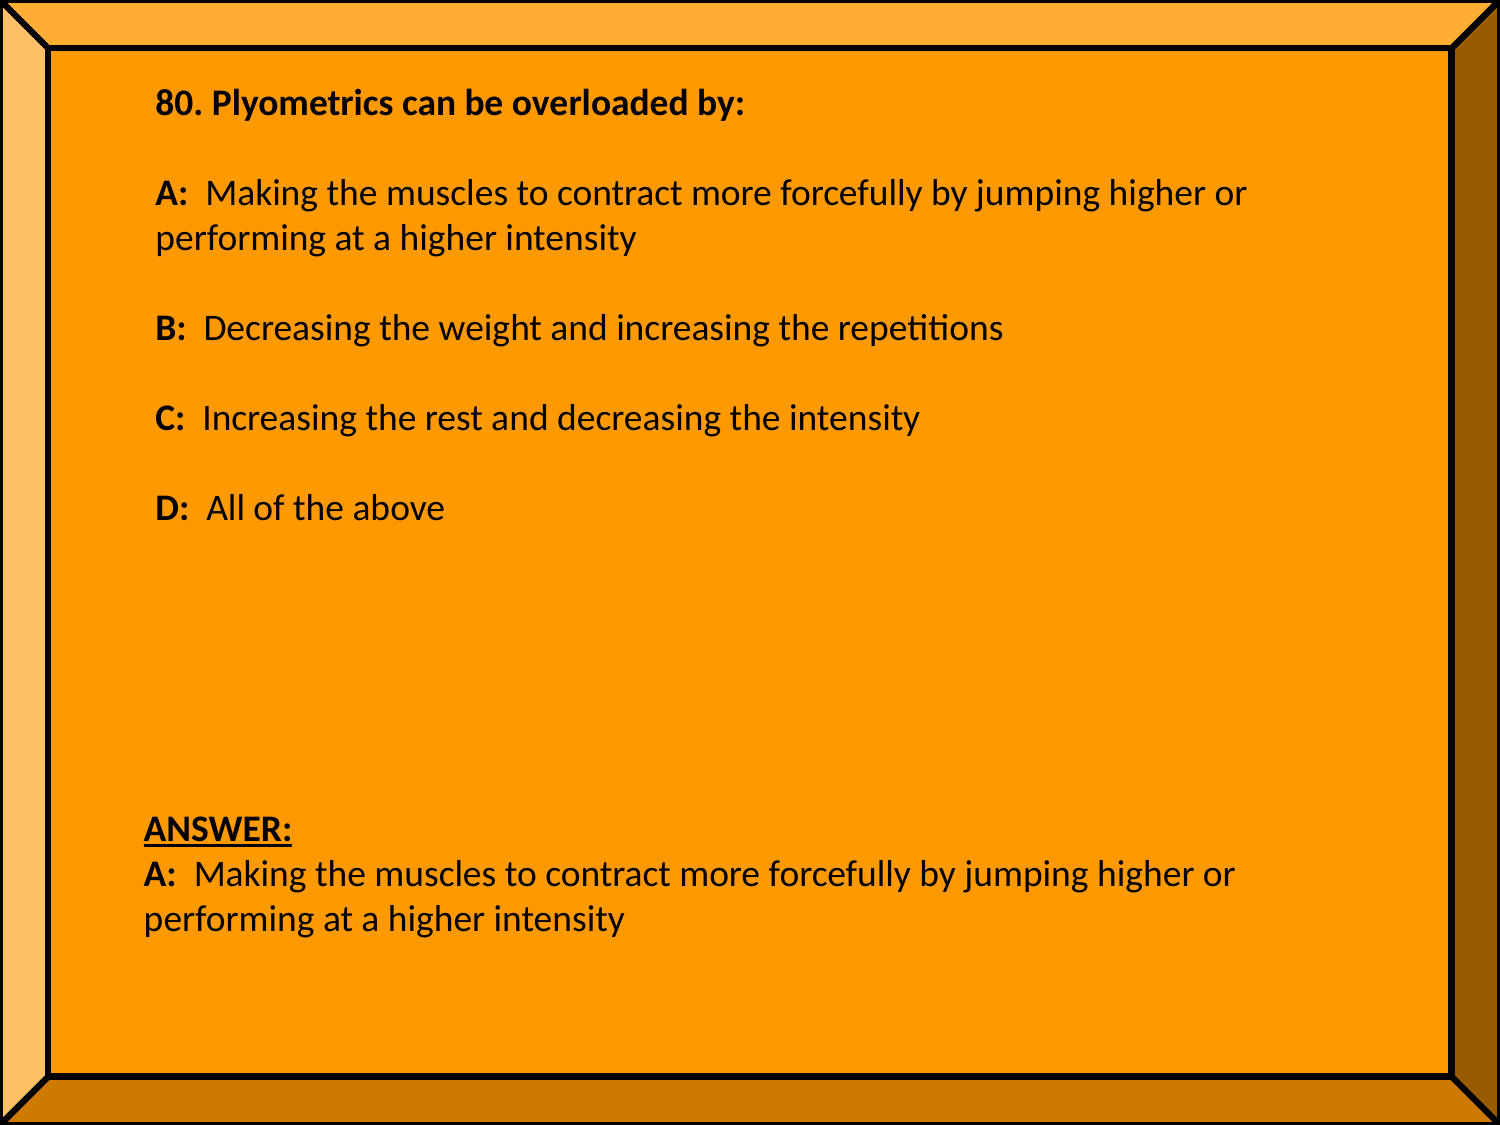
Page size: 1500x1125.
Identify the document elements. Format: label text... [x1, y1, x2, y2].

text_box 80. Plyometrics can be overloaded by: A: Making the muscles to contract more forcefully by jumping higher or performing at a higher intensity B: Decreasing the weight and increasing the repetitions C: Increasing the rest and decreasing the intensity D: All of the above [140, 70, 1371, 625]
text_box ANSWER: A: Making the muscles to contract more forcefully by jumping higher or performing at a higher intensity [128, 796, 1383, 947]
